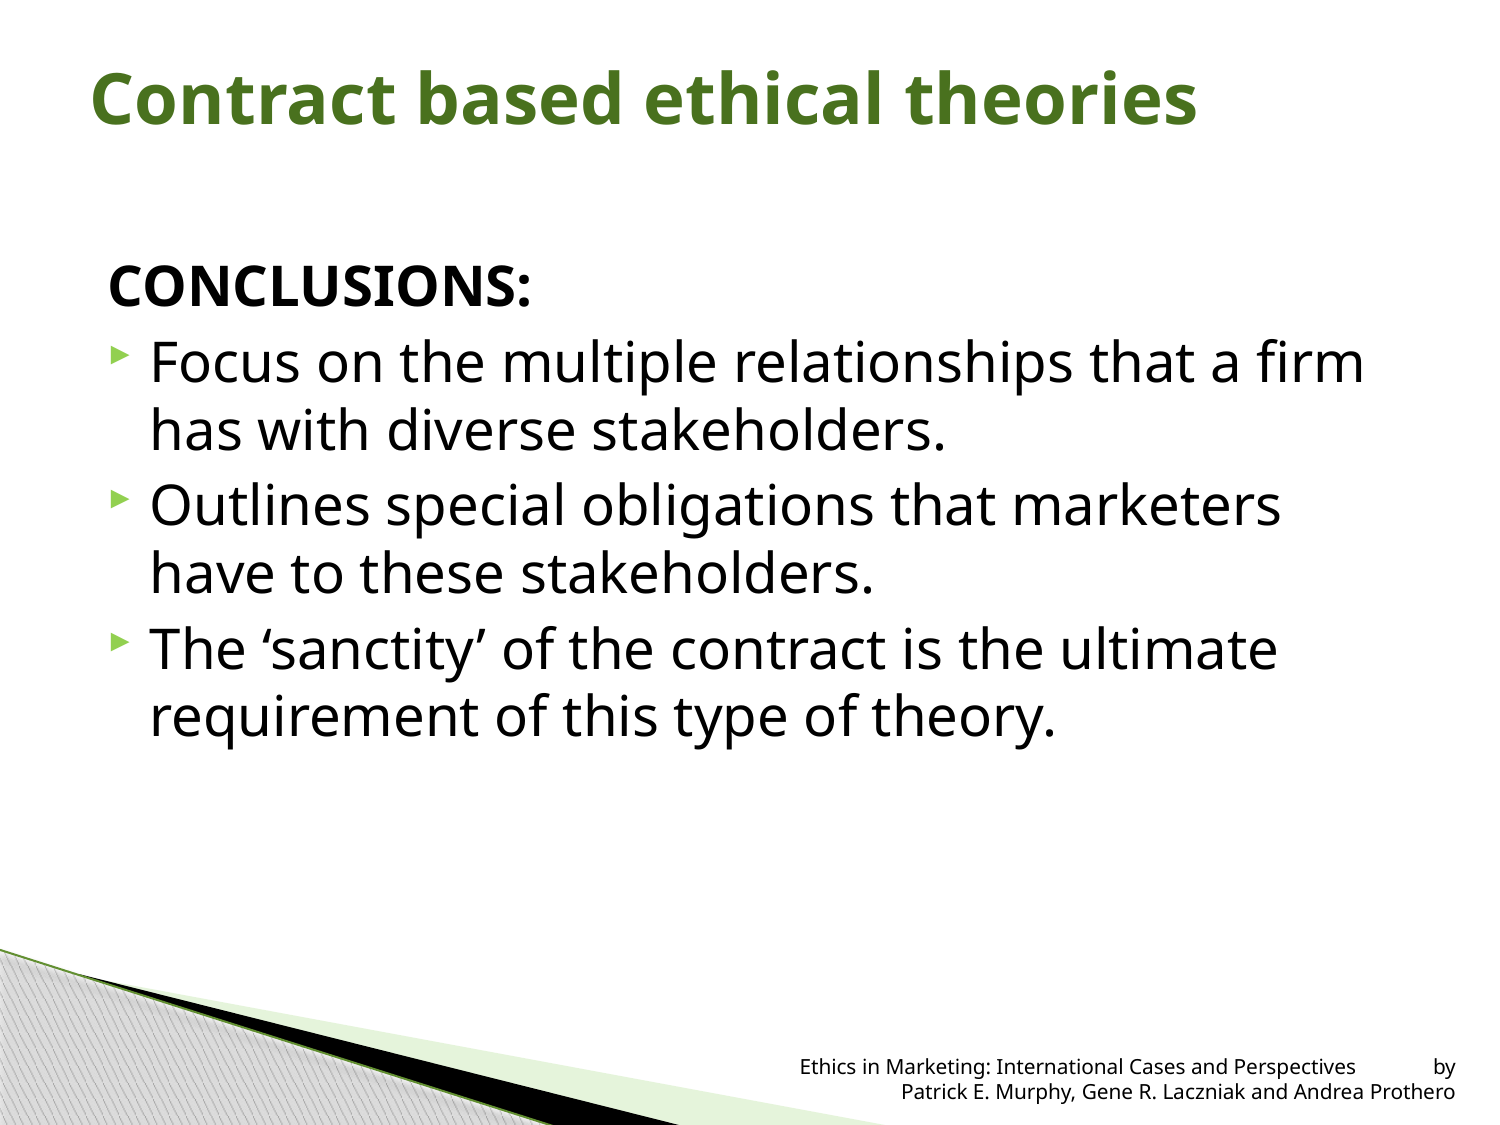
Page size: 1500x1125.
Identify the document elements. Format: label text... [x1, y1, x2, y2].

list CONCLUSIONS: Focus on the multiple relationships that a firm has with diverse stakeholders. Outlines special obligations that marketers have to these stakeholders. The ‘sanctity’ of the contract is the ultimate requirement of this type of theory. [75, 243, 1425, 986]
footer Ethics in Marketing: International Cases and Perspectives by Patrick E. Murphy, Gene R. Laczniak and Andrea Prothero [718, 1051, 1471, 1112]
title Contract based ethical theories [75, 45, 1425, 233]
